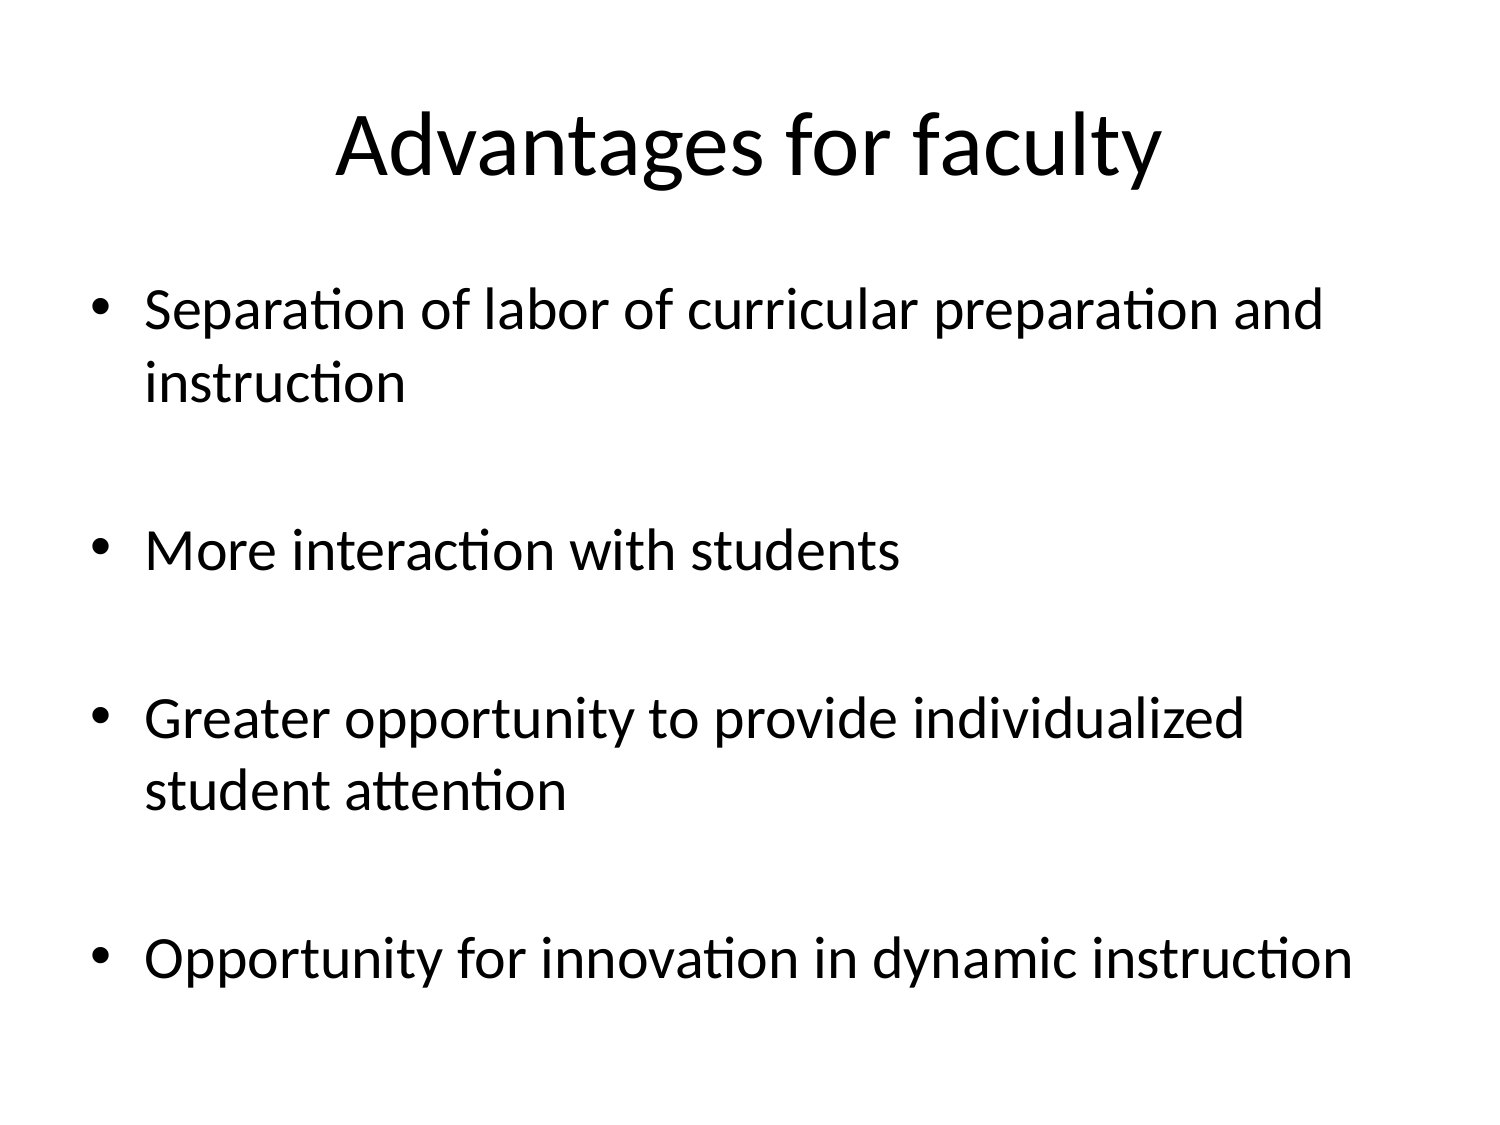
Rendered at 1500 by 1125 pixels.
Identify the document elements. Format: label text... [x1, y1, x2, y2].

title Advantages for faculty [75, 45, 1425, 233]
list Separation of labor of curricular preparation and instruction More interaction with students Greater opportunity to provide individualized student attention Opportunity for innovation in dynamic instruction [75, 262, 1425, 1005]
